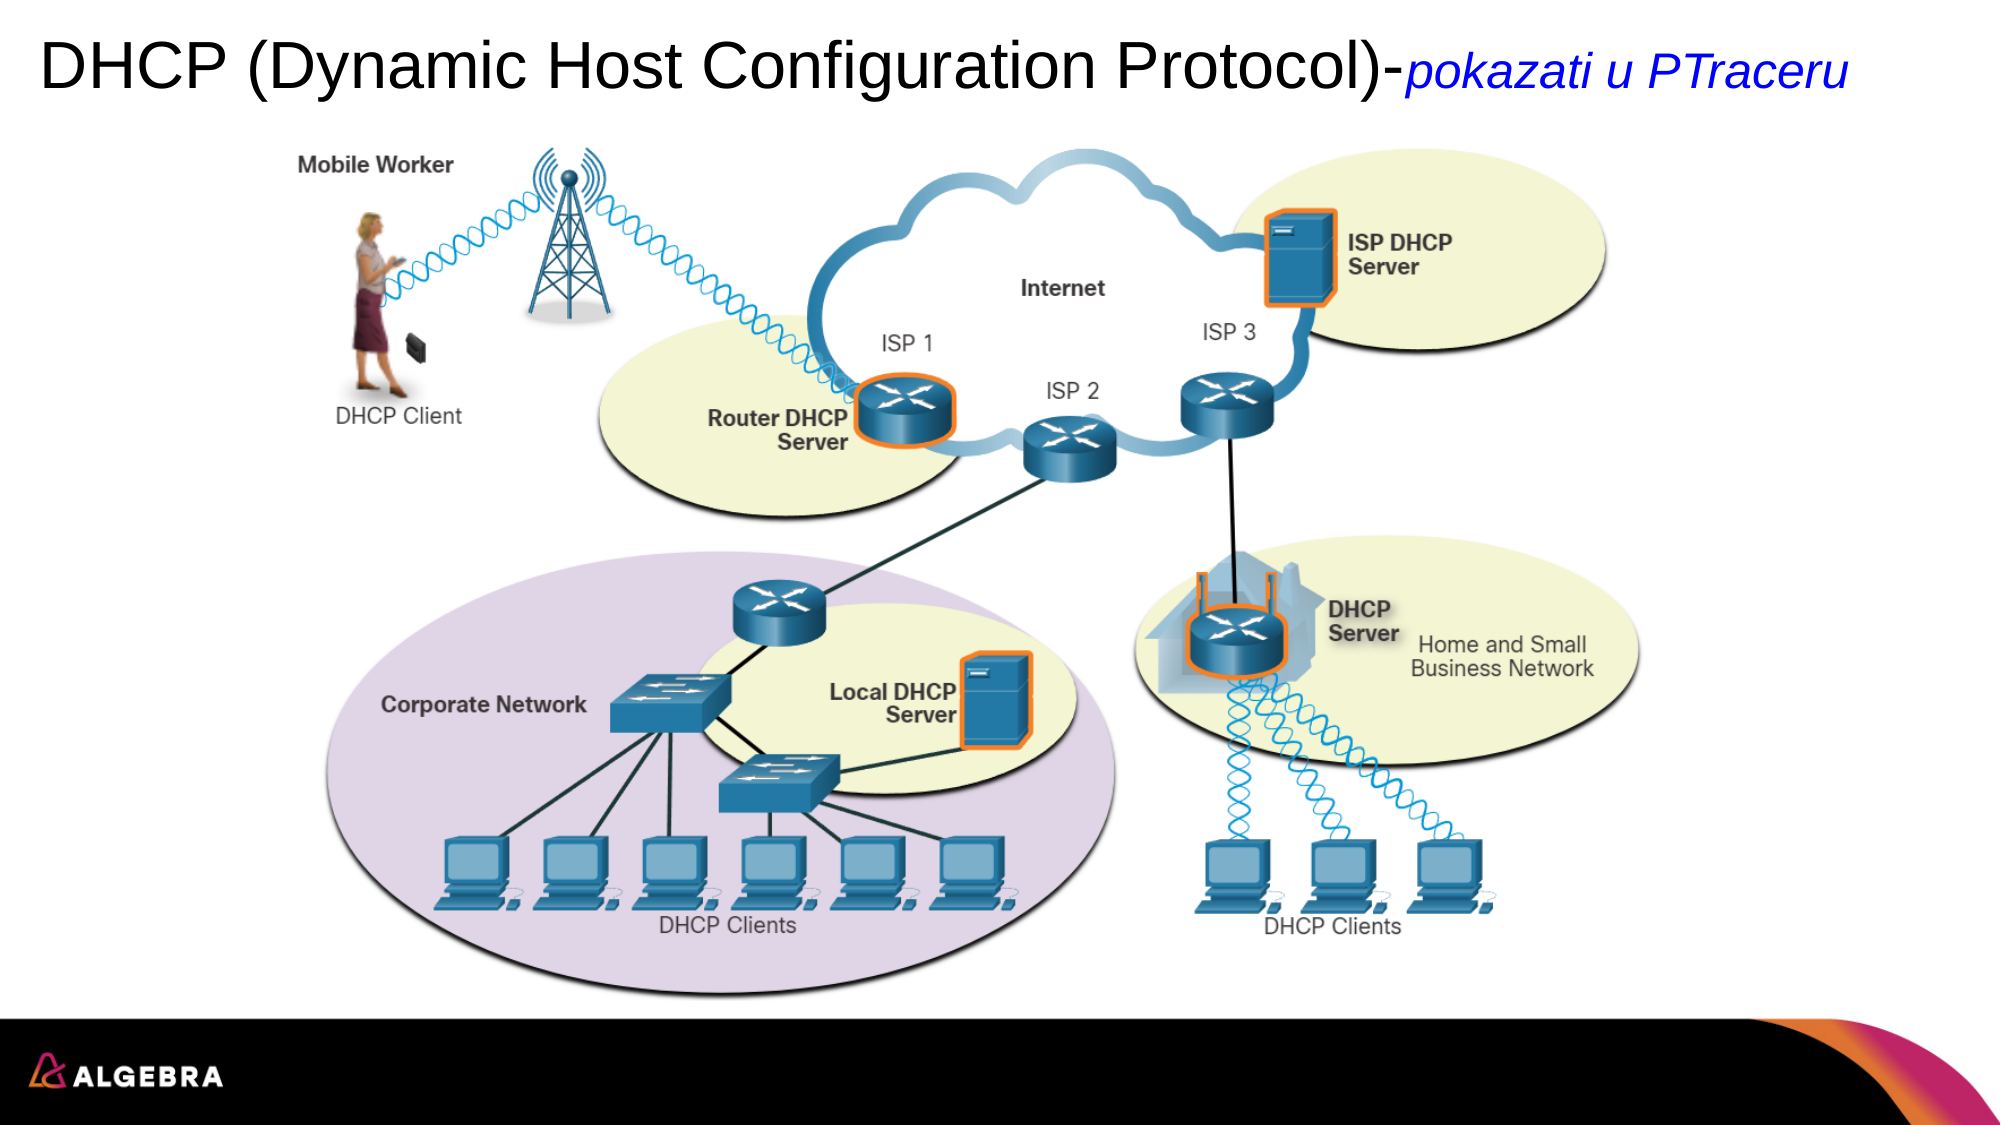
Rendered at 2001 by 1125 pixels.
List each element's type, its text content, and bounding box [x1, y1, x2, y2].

picture [0, 0, 2001, 1125]
title DHCP (Dynamic Host Configuration Protocol)-pokazati u PTraceru [39, 23, 1990, 200]
